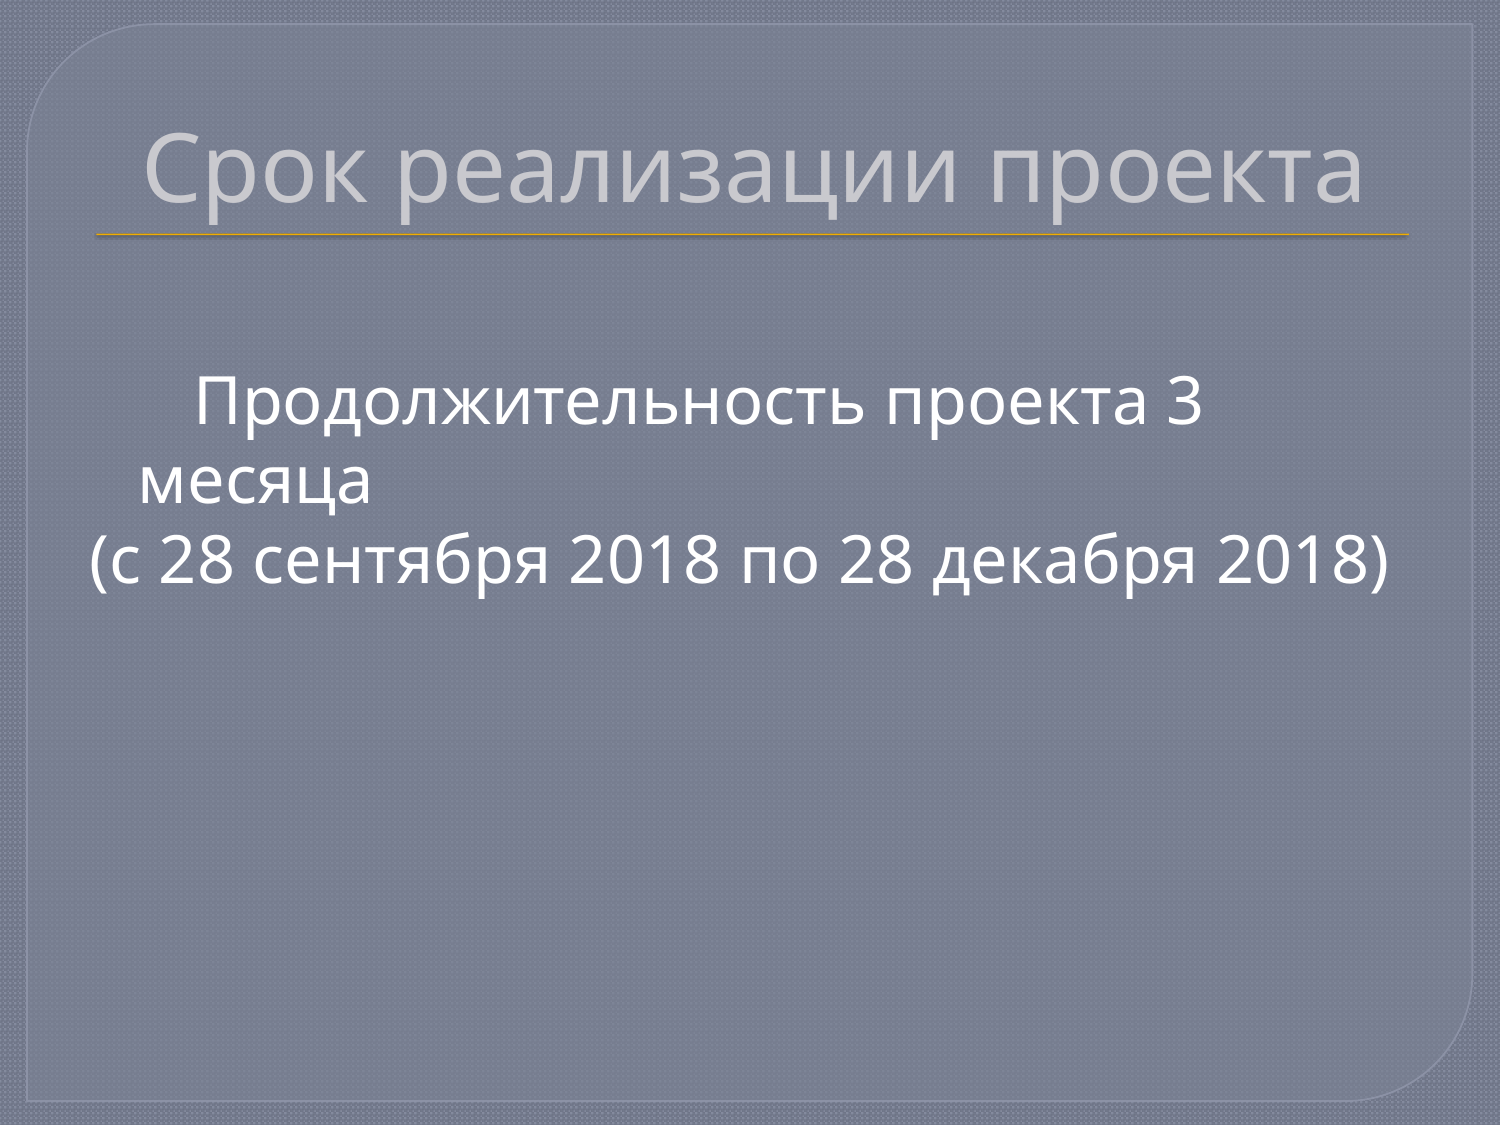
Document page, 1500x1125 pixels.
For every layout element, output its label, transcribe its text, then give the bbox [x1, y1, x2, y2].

title Срок реализации проекта [75, 41, 1425, 230]
list Продолжительность проекта 3 месяца (с 28 сентября 2018 по 28 декабря 2018) [75, 270, 1425, 1013]
